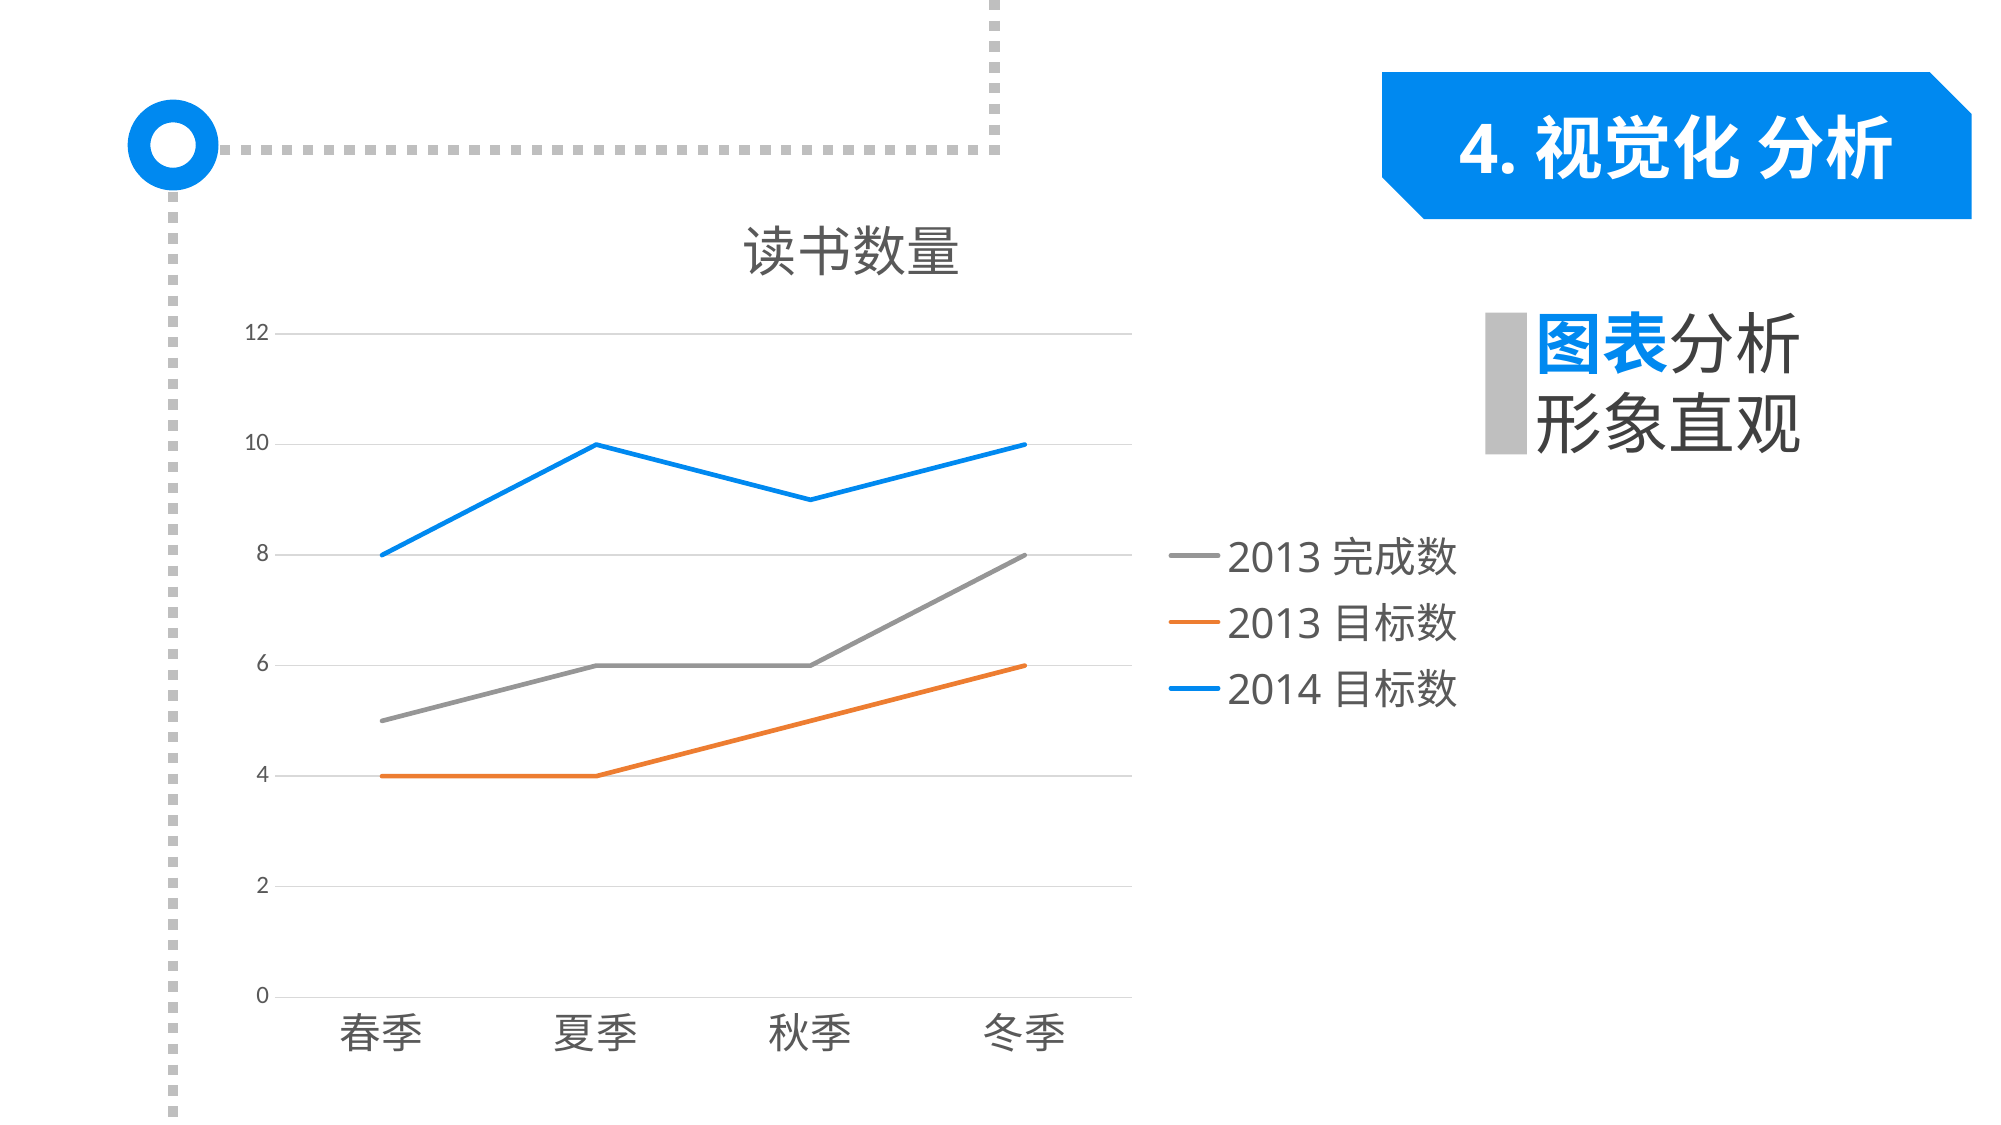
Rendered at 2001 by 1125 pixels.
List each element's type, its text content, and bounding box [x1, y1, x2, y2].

chart [218, 164, 1486, 1080]
text_box 4.视觉化 分析 [1380, 71, 1973, 221]
text_box 图表分析 形象直观 [1520, 294, 1845, 470]
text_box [127, 99, 219, 191]
text_box [1486, 311, 1520, 455]
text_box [173, 0, 1817, 150]
